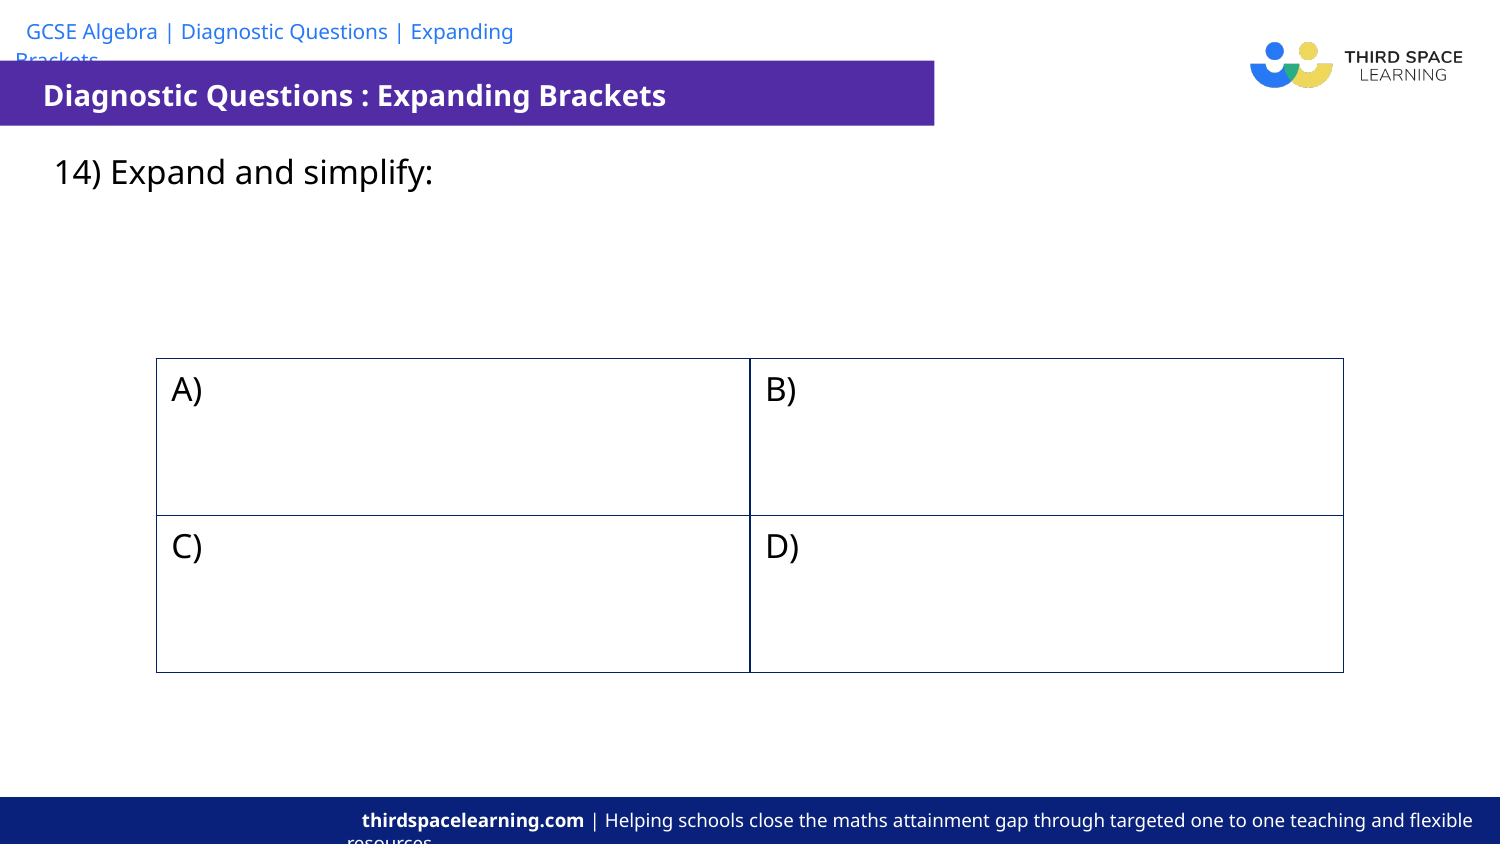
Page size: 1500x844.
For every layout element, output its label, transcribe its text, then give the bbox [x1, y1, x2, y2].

text_box Diagnostic Questions : Expanding Brackets [27, 61, 778, 127]
picture [1250, 33, 1465, 99]
